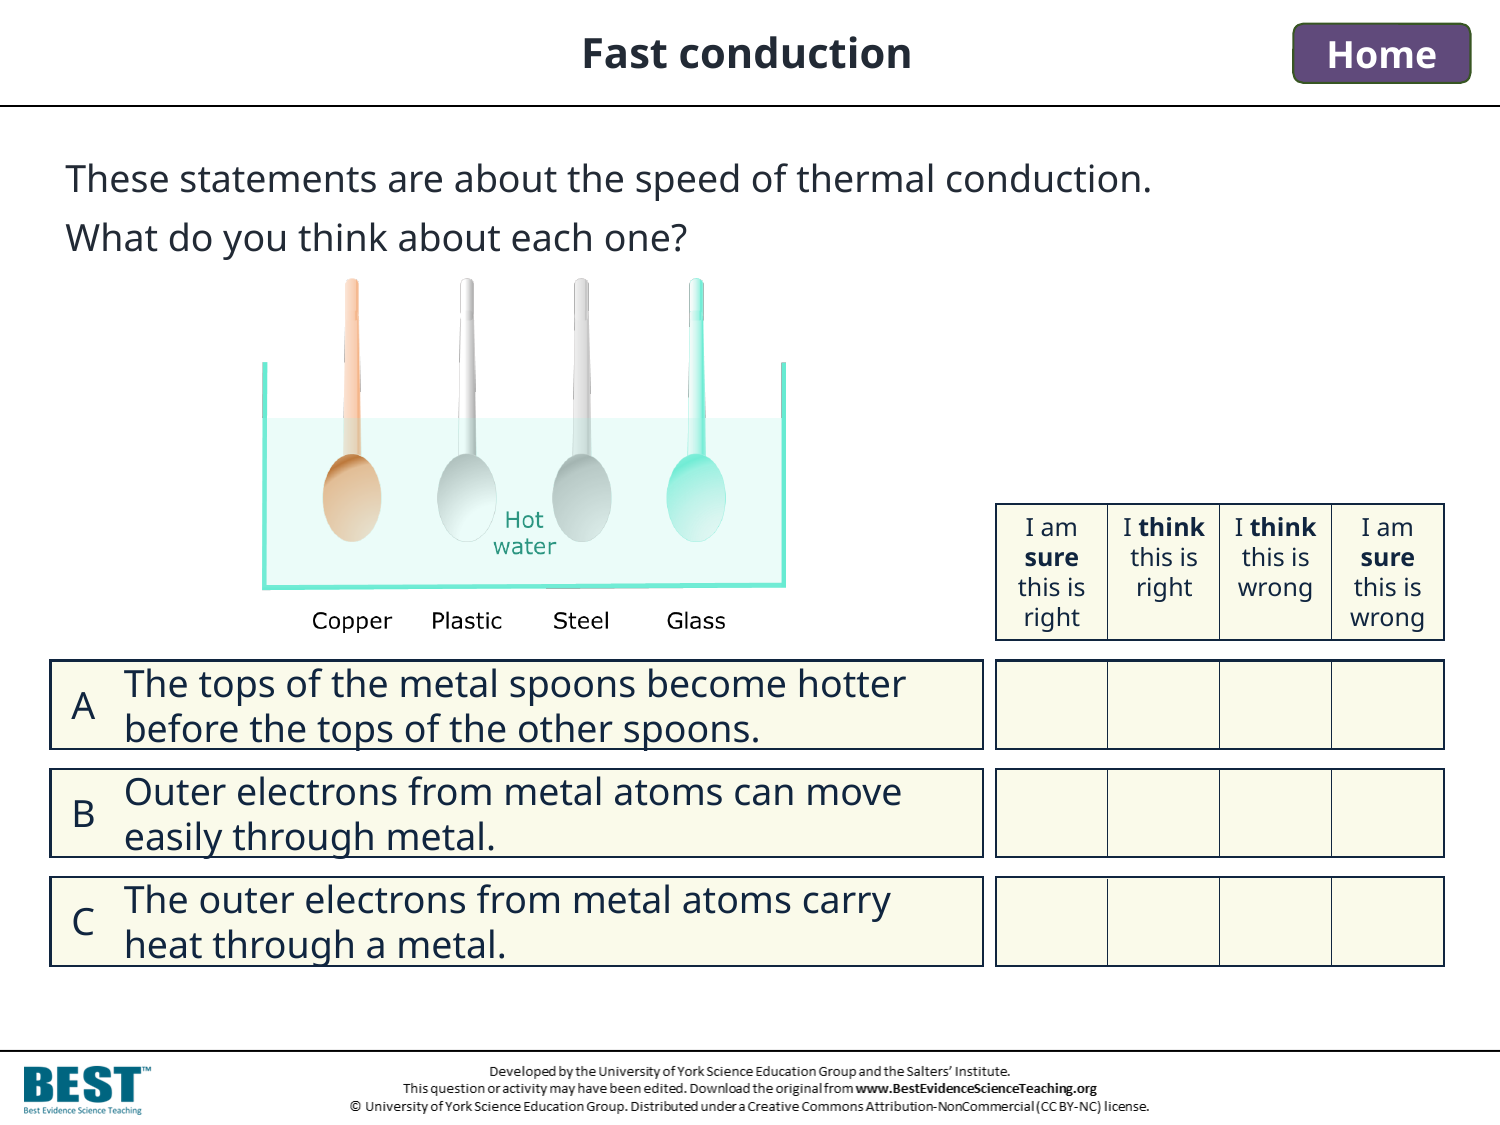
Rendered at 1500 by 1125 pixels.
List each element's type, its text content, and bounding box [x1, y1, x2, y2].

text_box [995, 660, 1444, 750]
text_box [995, 503, 1444, 642]
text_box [995, 876, 1444, 968]
text_box Home [1292, 22, 1472, 84]
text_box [995, 768, 1444, 859]
text_box Fast conduction [23, 4, 1471, 99]
picture [0, 105, 1500, 1125]
